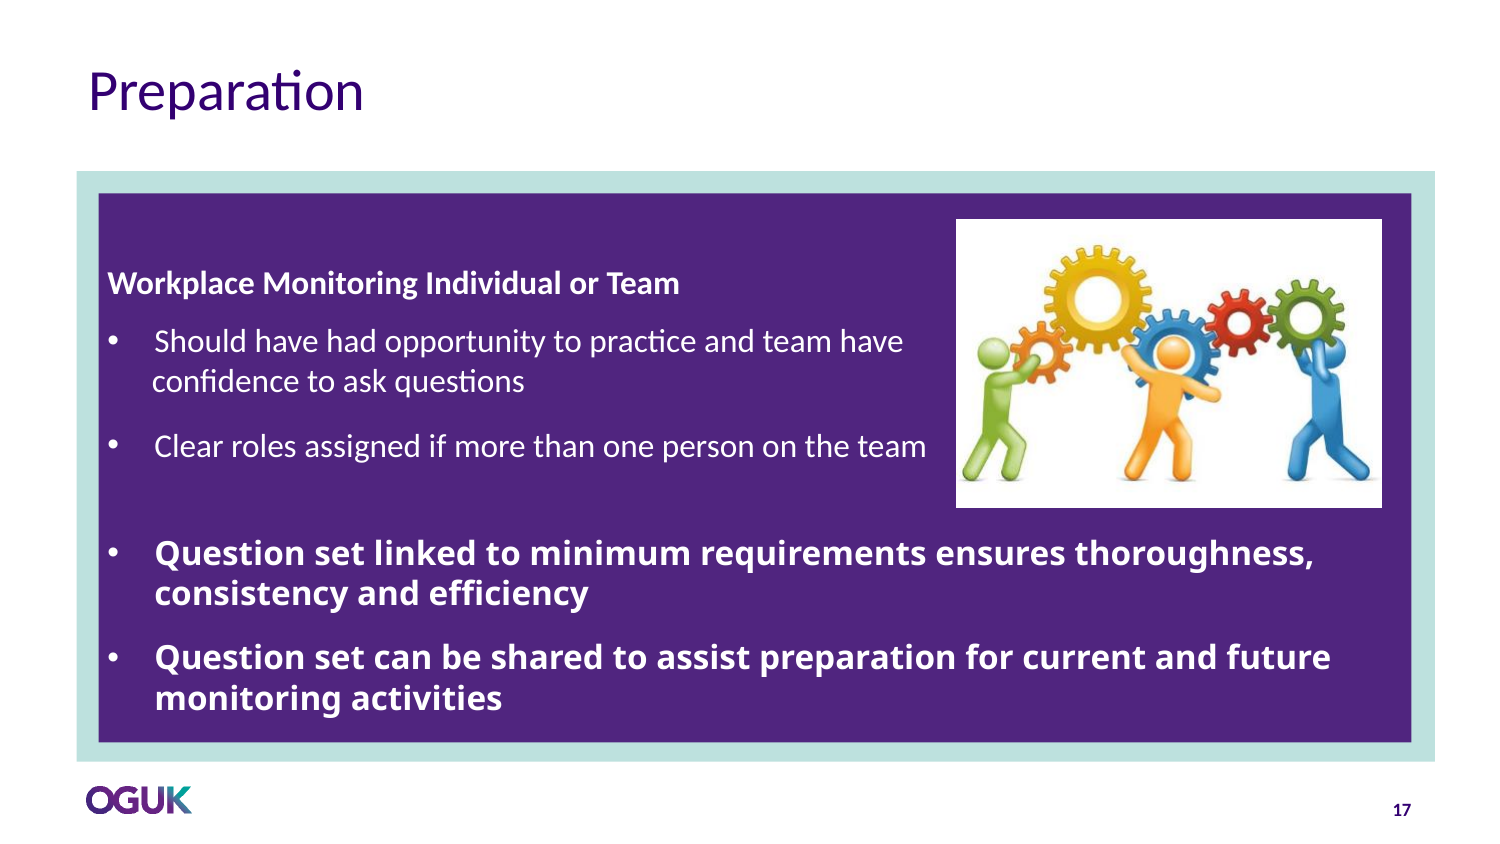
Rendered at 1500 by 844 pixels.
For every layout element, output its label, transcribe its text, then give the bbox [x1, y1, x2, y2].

text_box Workplace Monitoring Individual or Team Should have had opportunity to practice and team have confidence to ask questions Clear roles assigned if more than one person on the team Question set linked to minimum requirements ensures thoroughness, consistency and efficiency Question set can be shared to assist preparation for current and future monitoring activities [98, 192, 1412, 743]
picture [956, 219, 1382, 508]
title Preparation [88, 38, 1412, 145]
slide_number 17 [1352, 800, 1412, 818]
picture [76, 778, 200, 822]
text_box [76, 170, 1436, 763]
